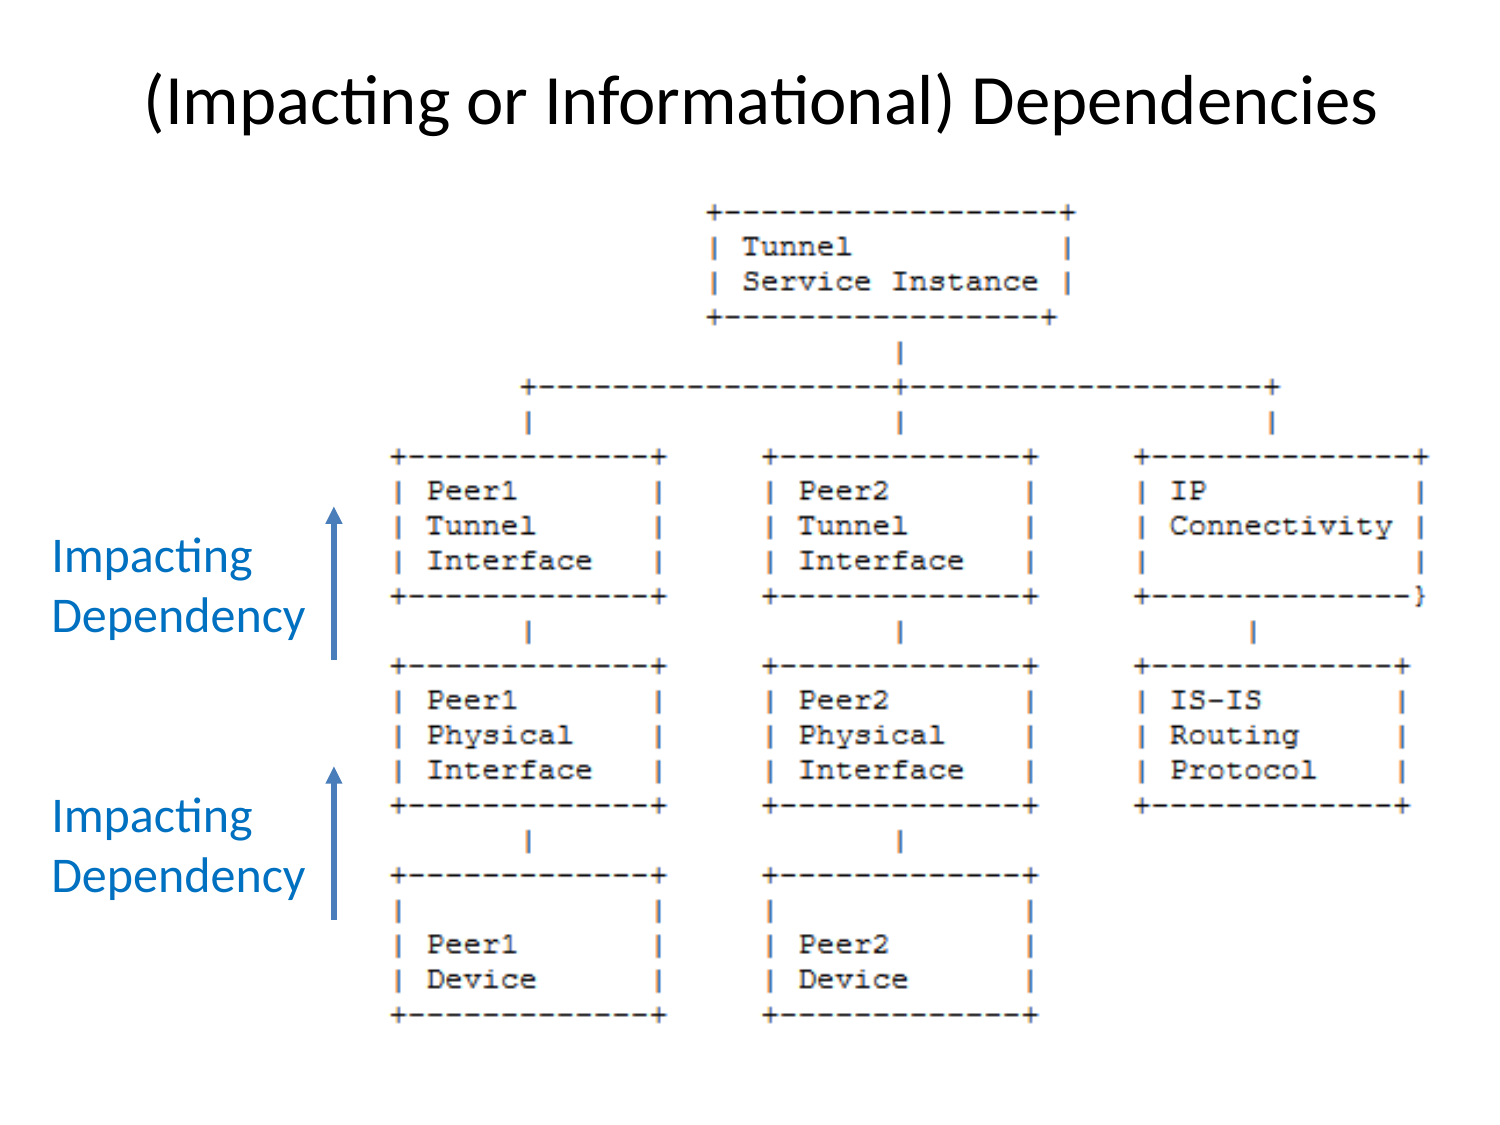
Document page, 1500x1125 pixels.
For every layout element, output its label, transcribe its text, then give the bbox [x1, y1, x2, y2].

title (Impacting or Informational) Dependencies [75, 45, 1465, 233]
picture [365, 184, 1466, 1047]
text_box Impacting Dependency [36, 775, 329, 910]
text_box Impacting Dependency [36, 515, 329, 650]
